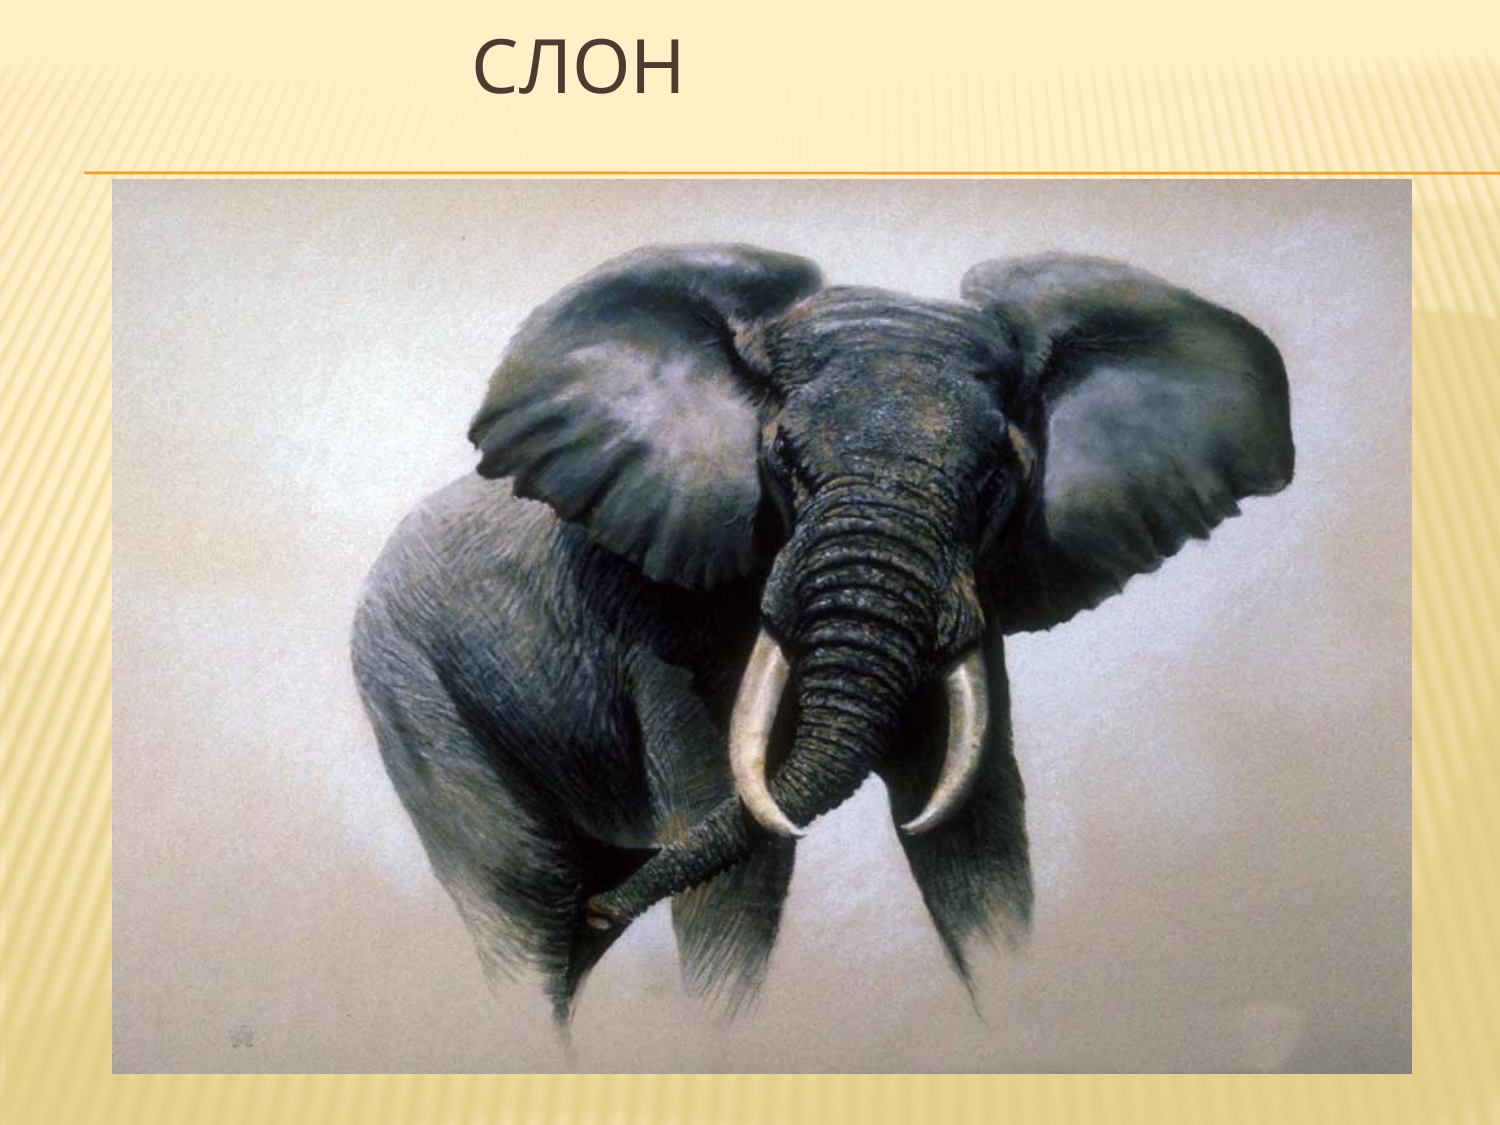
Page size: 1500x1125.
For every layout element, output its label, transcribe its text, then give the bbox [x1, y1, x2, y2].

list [111, 178, 1412, 1075]
title Слон [457, 0, 1500, 128]
